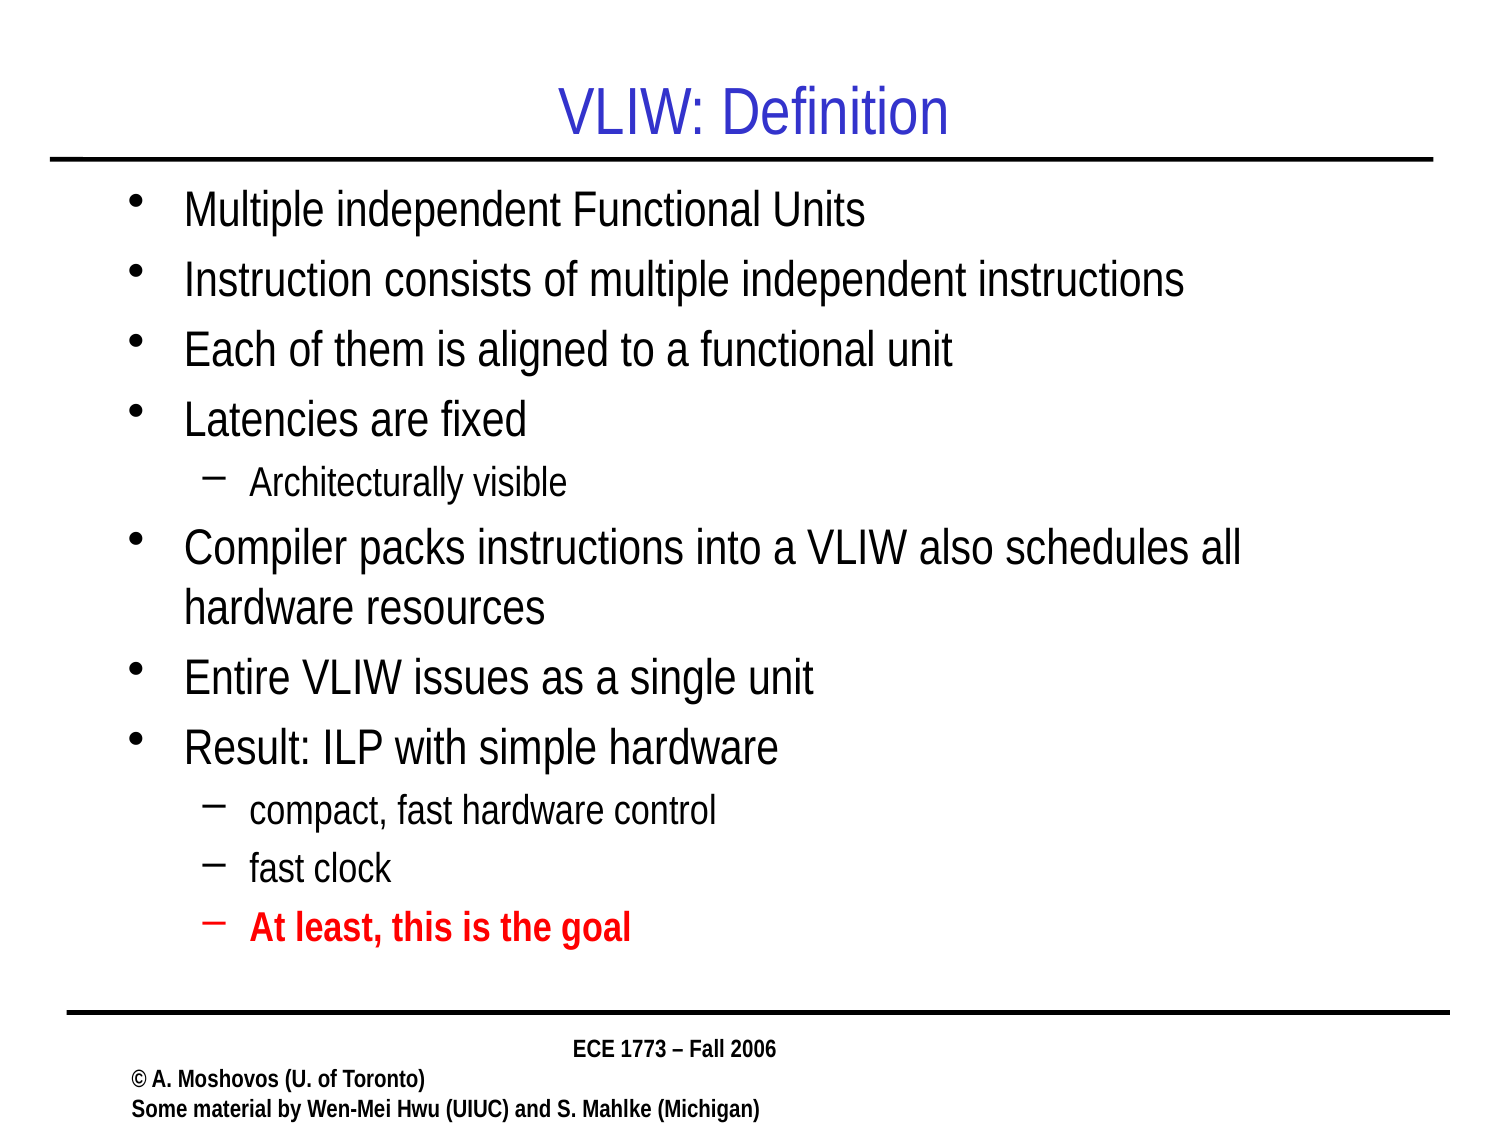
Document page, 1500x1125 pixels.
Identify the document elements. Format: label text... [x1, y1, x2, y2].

footer ECE 1773 – Fall 2006 © A. Moshovos (U. of Toronto) Some material by Wen-Mei Hwu (UIUC) and S. Mahlke (Michigan) [116, 1024, 1234, 1101]
list Multiple independent Functional Units Instruction consists of multiple independent instructions Each of them is aligned to a functional unit Latencies are fixed Architecturally visible Compiler packs instructions into a VLIW also schedules all hardware resources Entire VLIW issues as a single unit Result: ILP with simple hardware compact, fast hardware control fast clock At least, this is the goal [112, 168, 1388, 994]
title VLIW: Definition [116, 65, 1392, 151]
